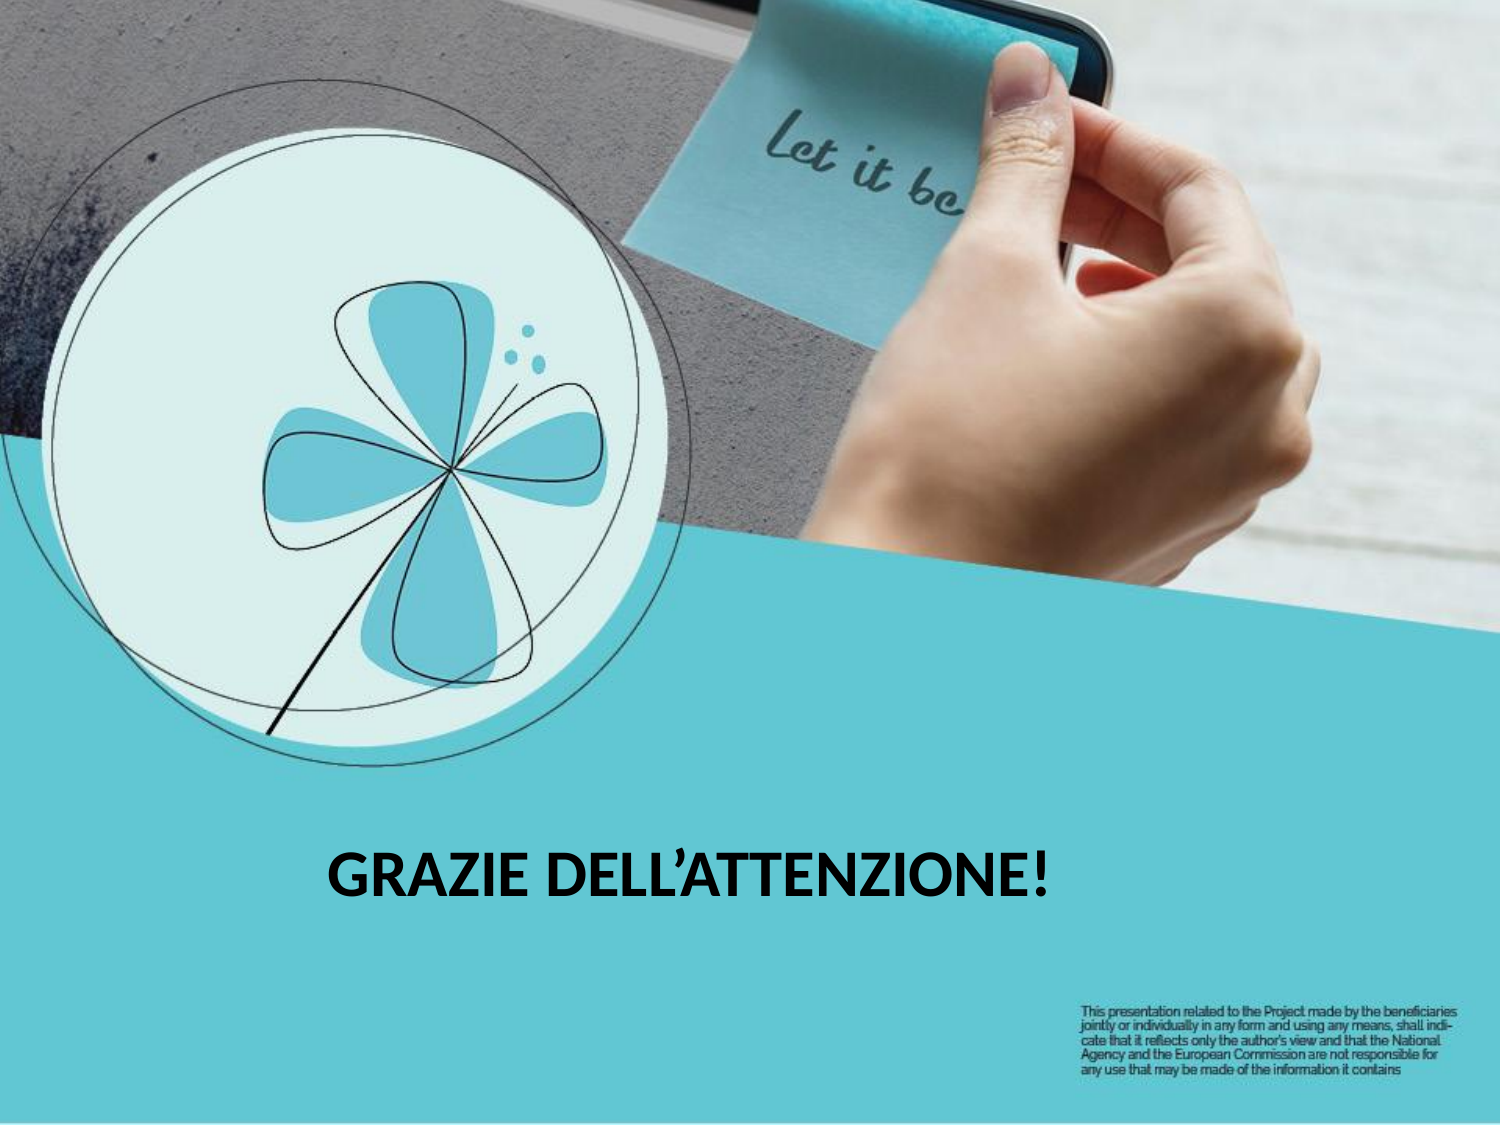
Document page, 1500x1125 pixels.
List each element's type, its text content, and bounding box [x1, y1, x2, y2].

picture [0, 0, 1500, 1125]
text_box GRAZIE DELL’ATTENZIONE! [312, 822, 1319, 918]
